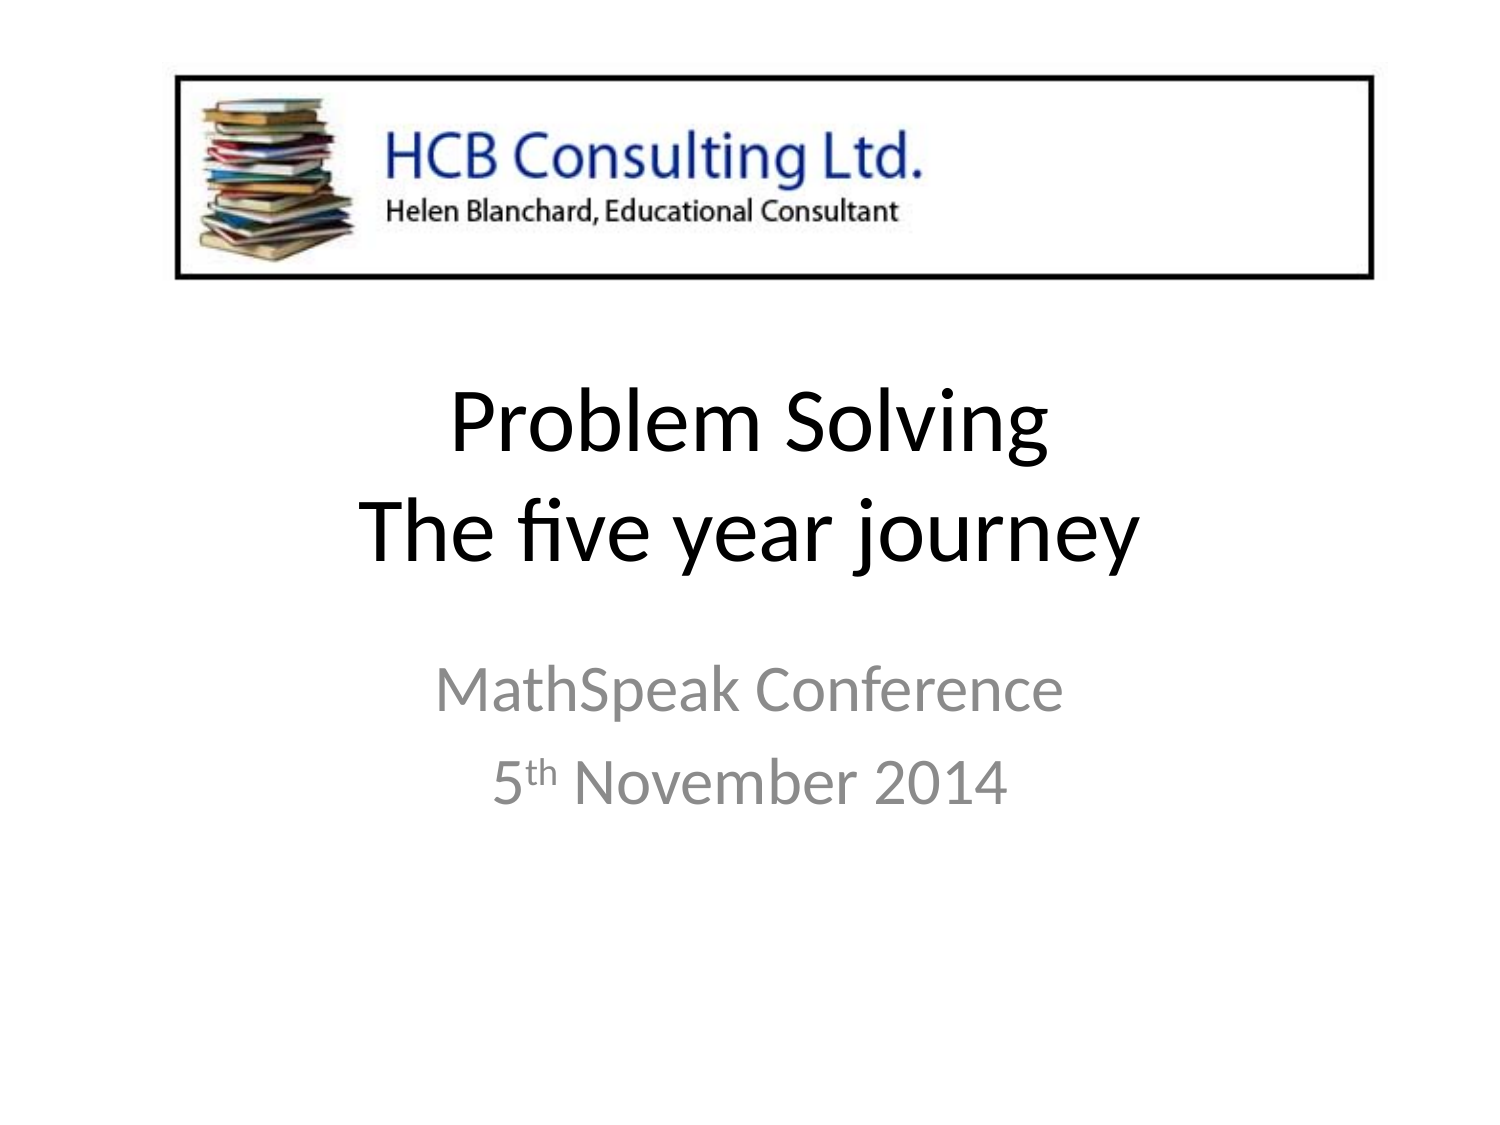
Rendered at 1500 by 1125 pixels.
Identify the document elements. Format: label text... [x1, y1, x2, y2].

title Problem Solving The five year journey [112, 349, 1388, 591]
subtitle MathSpeak Conference 5th November 2014 [225, 637, 1275, 925]
picture [162, 62, 1388, 288]
